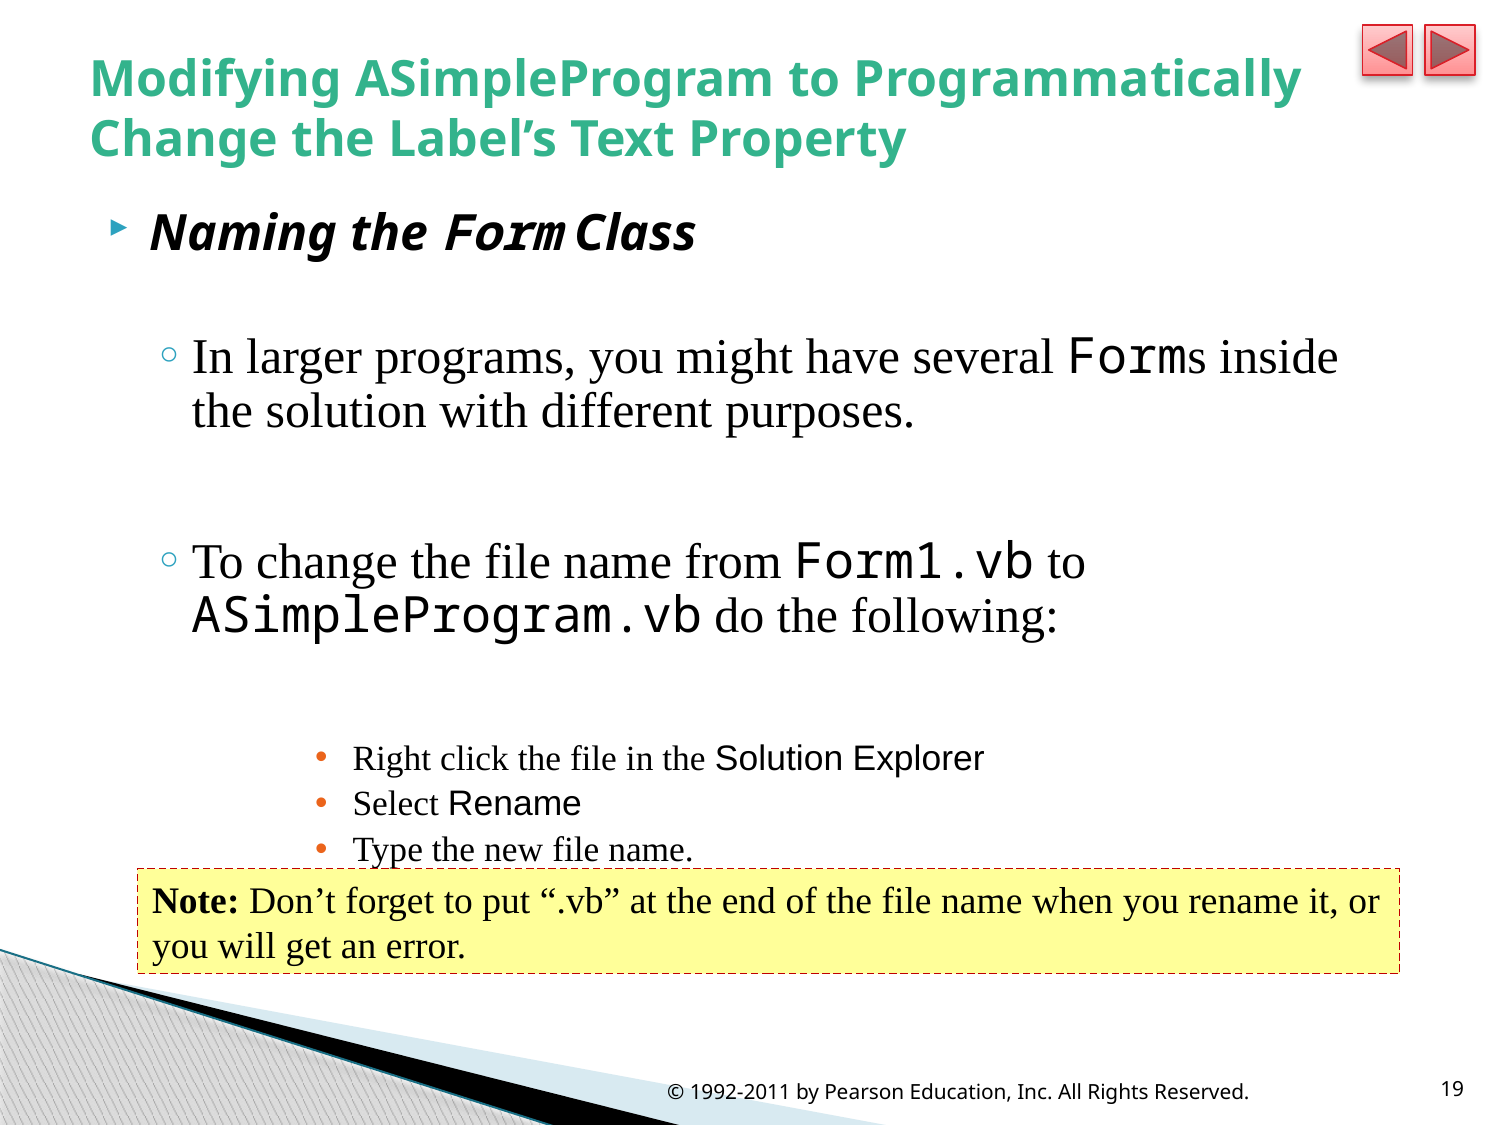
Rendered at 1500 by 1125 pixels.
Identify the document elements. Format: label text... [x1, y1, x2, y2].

text_box Note: Don’t forget to put “.vb” at the end of the file name when you rename it, or you will get an error. [137, 868, 1400, 974]
footer © 1992-2011 by Pearson Education, Inc. All Rights Reserved. [612, 1051, 1305, 1112]
title Modifying ASimpleProgram to Programmatically Change the Label’s Text Property [75, 12, 1425, 199]
list Naming the Form Class In larger programs, you might have several Forms inside the solution with different purposes. To change the file name from Form1.vb to ASimpleProgram.vb do the following: Right click the file in the Solution Explorer Select Rename Type the new file name. [74, 199, 1426, 943]
slide_number 19 [1418, 1051, 1479, 1112]
